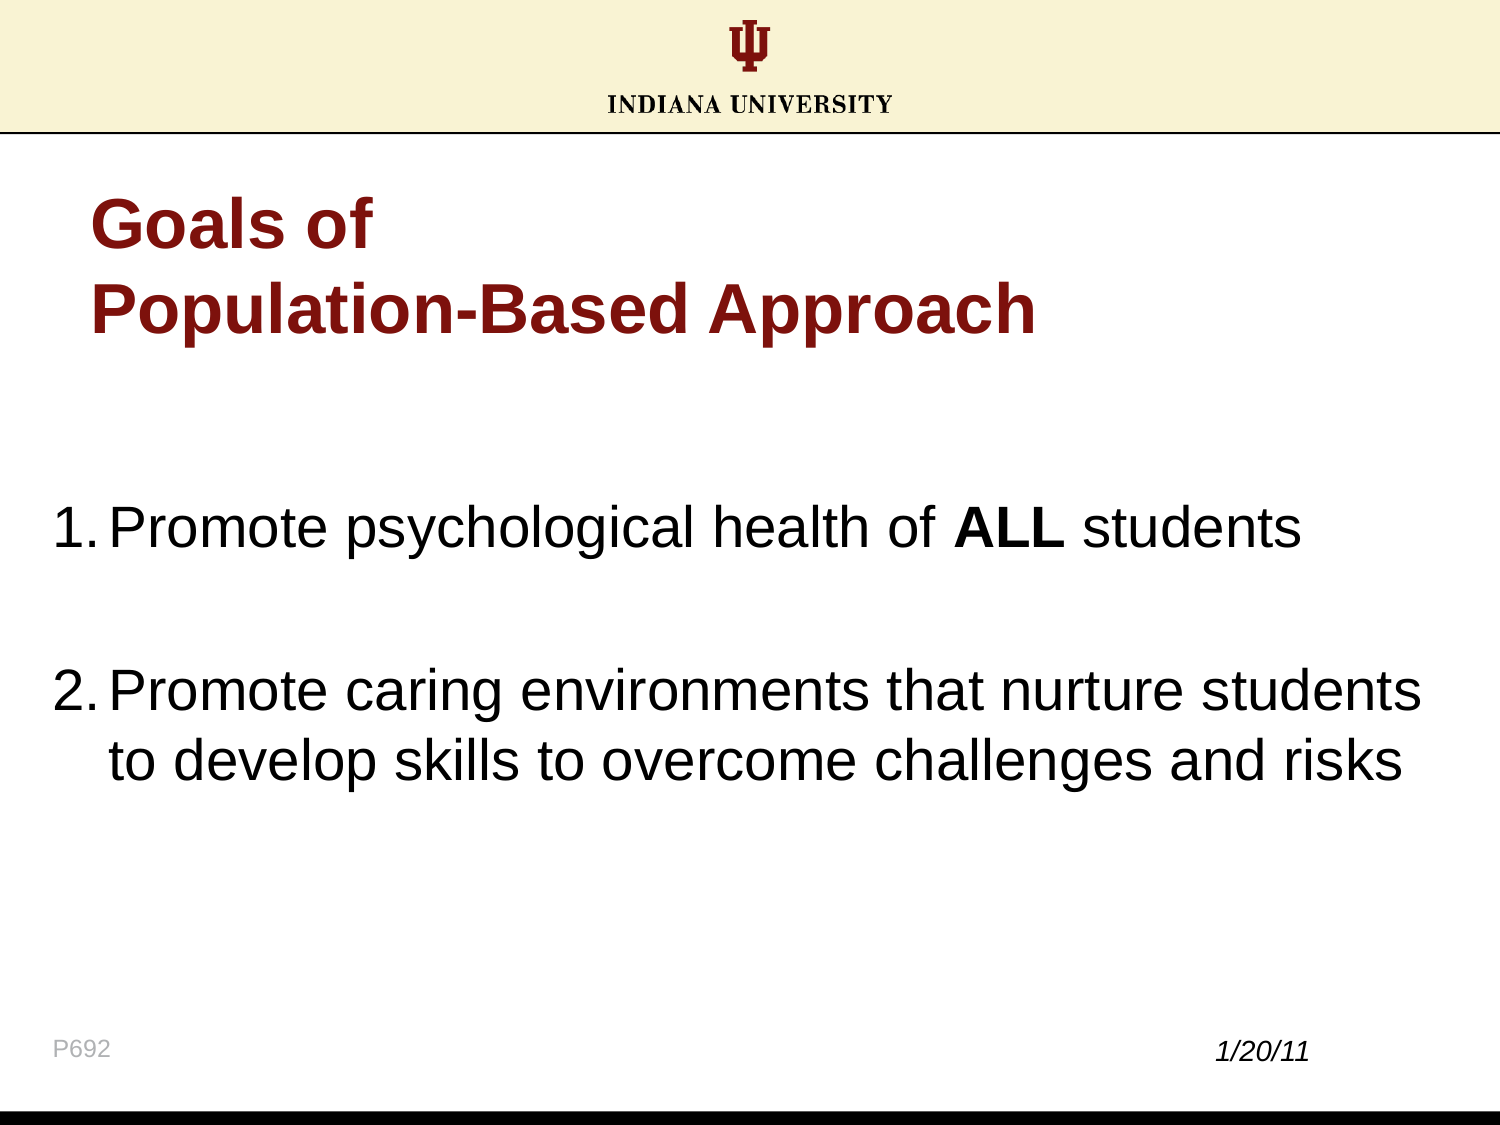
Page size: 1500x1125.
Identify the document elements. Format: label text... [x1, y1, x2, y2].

title Goals of Population-Based Approach [75, 224, 1433, 301]
picture [608, 20, 892, 113]
list Promote psychological health of ALL students Promote caring environments that nurture students to develop skills to overcome challenges and risks [37, 399, 1463, 1125]
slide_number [1199, 1024, 1463, 1076]
footer P692 [37, 1024, 851, 1076]
